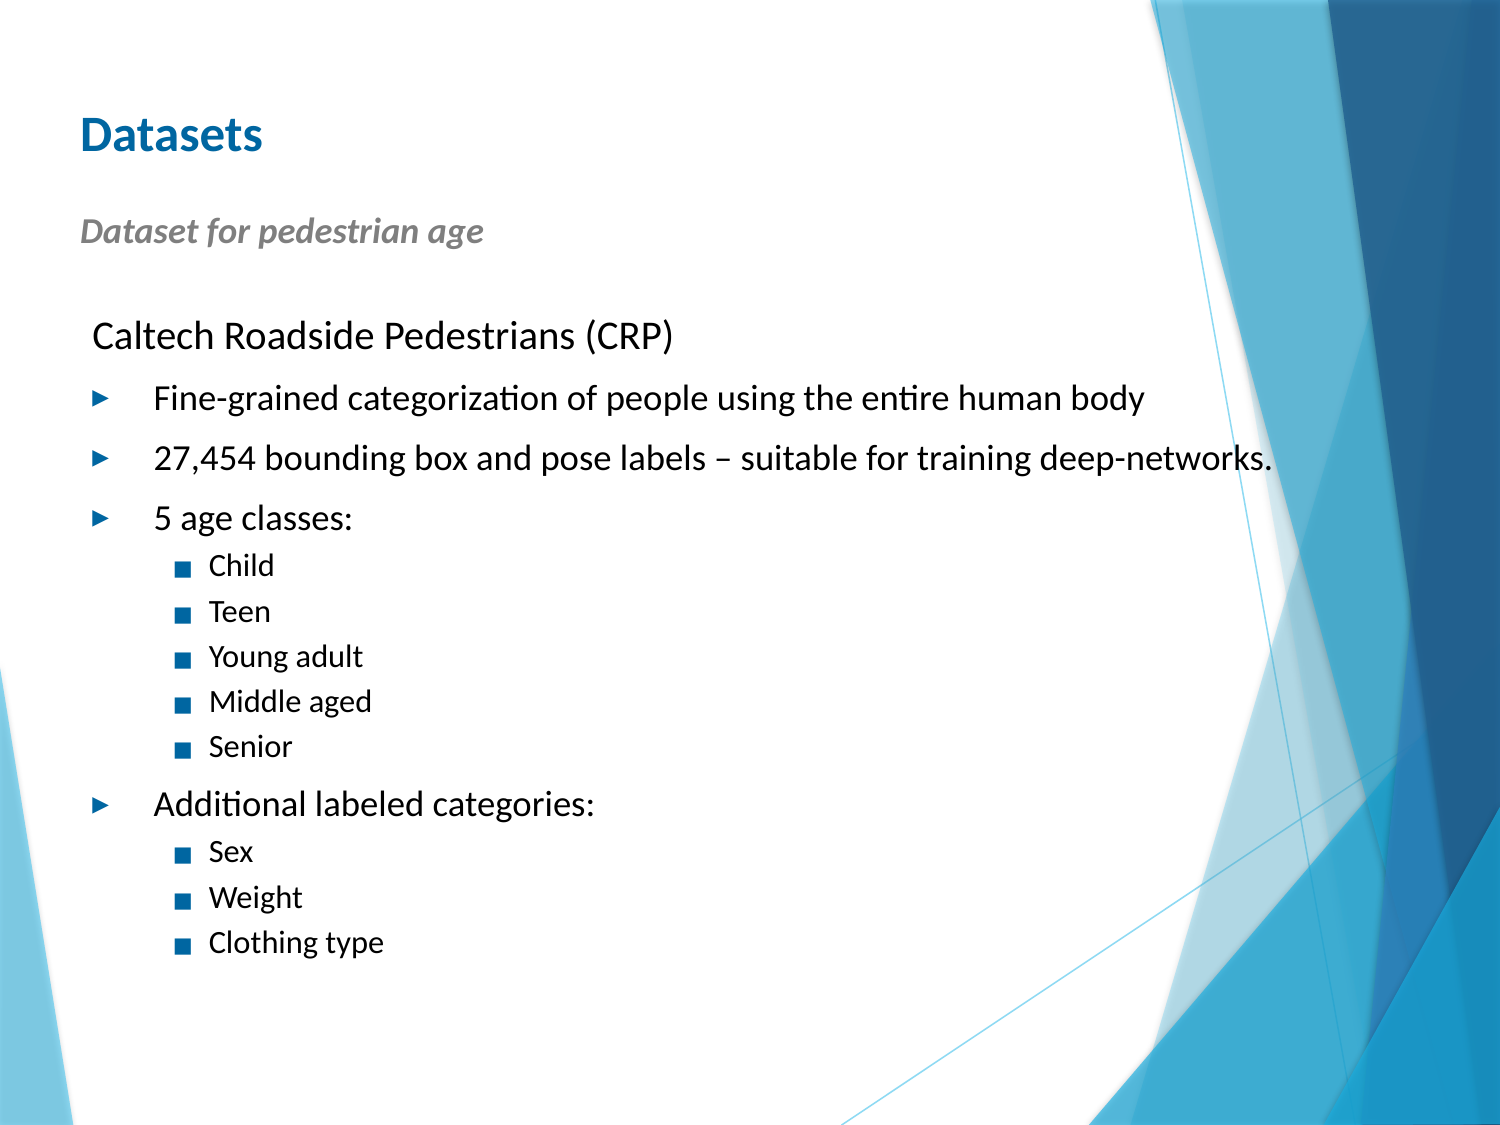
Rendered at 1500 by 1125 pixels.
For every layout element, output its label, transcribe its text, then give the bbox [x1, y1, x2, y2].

subtitle Dataset for pedestrian age [65, 196, 1447, 266]
title Datasets [65, 92, 1447, 179]
list Caltech Roadside Pedestrians (CRP) Fine-grained categorization of people using the entire human body 27,454 bounding box and pose labels – suitable for training deep-networks. 5 age classes: Child Teen Young adult Middle aged Senior Additional labeled categories: Sex Weight Clothing type [65, 299, 1447, 980]
